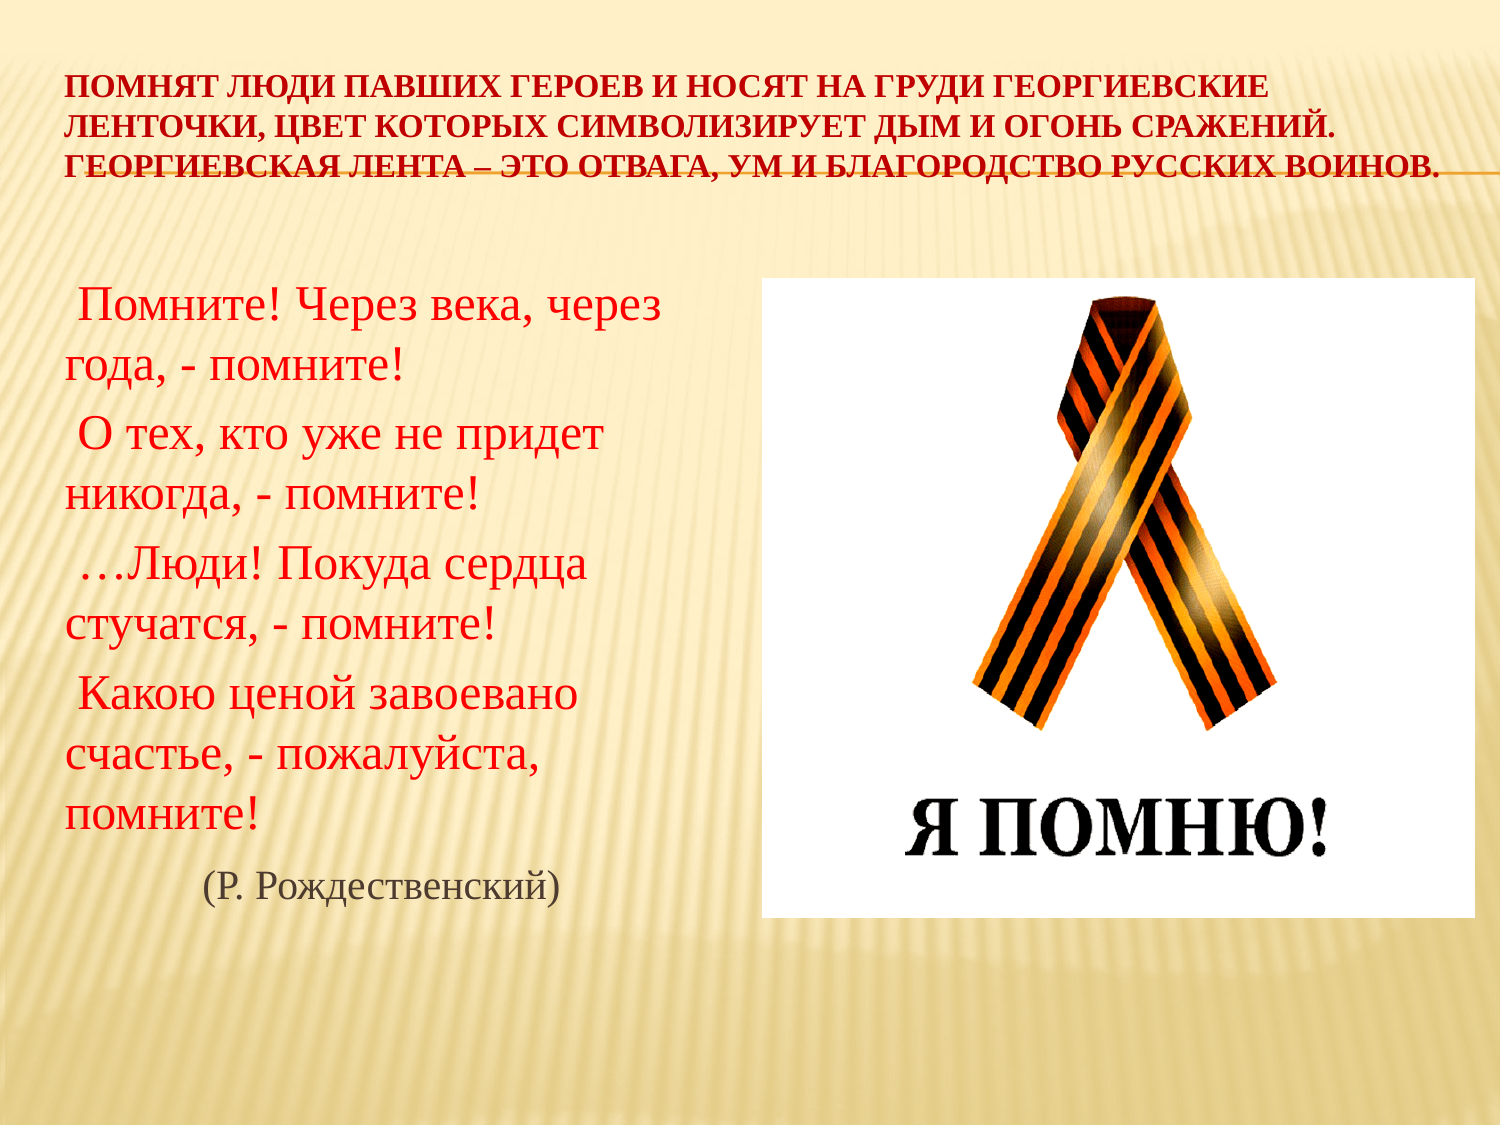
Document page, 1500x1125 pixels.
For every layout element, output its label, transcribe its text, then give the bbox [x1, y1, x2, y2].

title Помнят люди павших героев и носят на груди Георгиевские ленточки, цвет которых символизирует дым и огонь сражений. Георгиевская лента – это отвага, ум и благородство русских воинов. [49, 75, 1475, 213]
list Помните! Через века, через года, - помните! О тех, кто уже не придет никогда, - помните! …Люди! Покуда сердца стучатся, - помните! Какою ценой завоевано счастье, - пожалуйста, помните! (Р. Рождественский) [50, 262, 738, 1038]
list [762, 278, 1476, 918]
